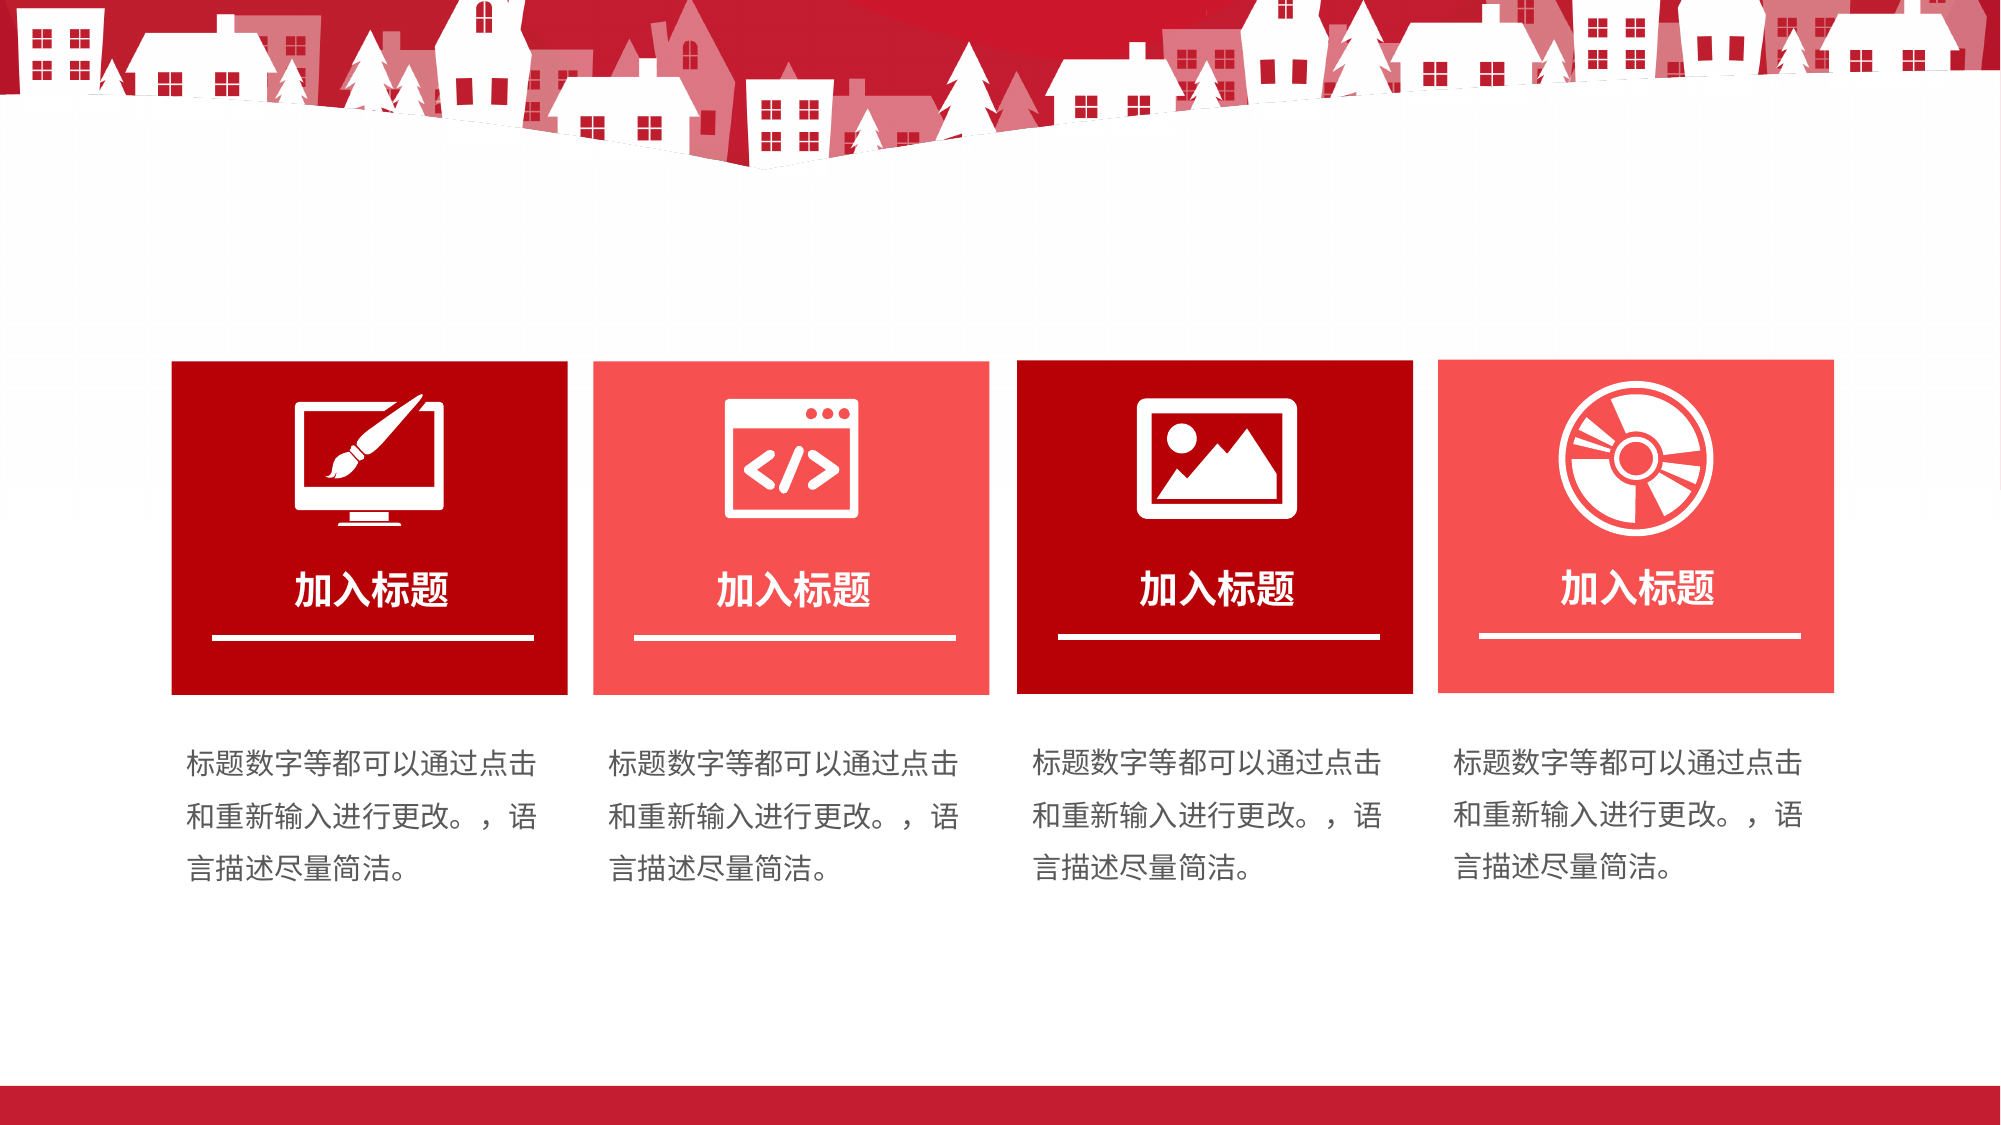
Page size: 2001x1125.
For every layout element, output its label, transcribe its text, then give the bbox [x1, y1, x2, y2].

text_box [1136, 398, 1298, 519]
picture [0, 0, 2001, 520]
text_box [1438, 359, 1835, 694]
text_box 标题数字等都可以通过点击和重新输入进行更改。，语言描述尽量简洁。 [1017, 727, 1414, 885]
text_box 标题数字等都可以通过点击和重新输入进行更改。，语言描述尽量简洁。 [1438, 726, 1835, 884]
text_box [294, 391, 444, 526]
text_box 标题数字等都可以通过点击和重新输入进行更改。，语言描述尽量简洁。 [171, 728, 568, 886]
text_box [1017, 360, 1414, 694]
text_box 加入标题 [181, 565, 578, 613]
text_box 标题数字等都可以通过点击和重新输入进行更改。，语言描述尽量简洁。 [593, 728, 990, 886]
text_box [171, 361, 568, 695]
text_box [724, 398, 859, 519]
text_box [593, 361, 990, 695]
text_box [1558, 380, 1714, 537]
text_box 加入标题 [1447, 563, 1844, 611]
text_box 加入标题 [1026, 564, 1423, 612]
text_box 加入标题 [602, 565, 999, 613]
